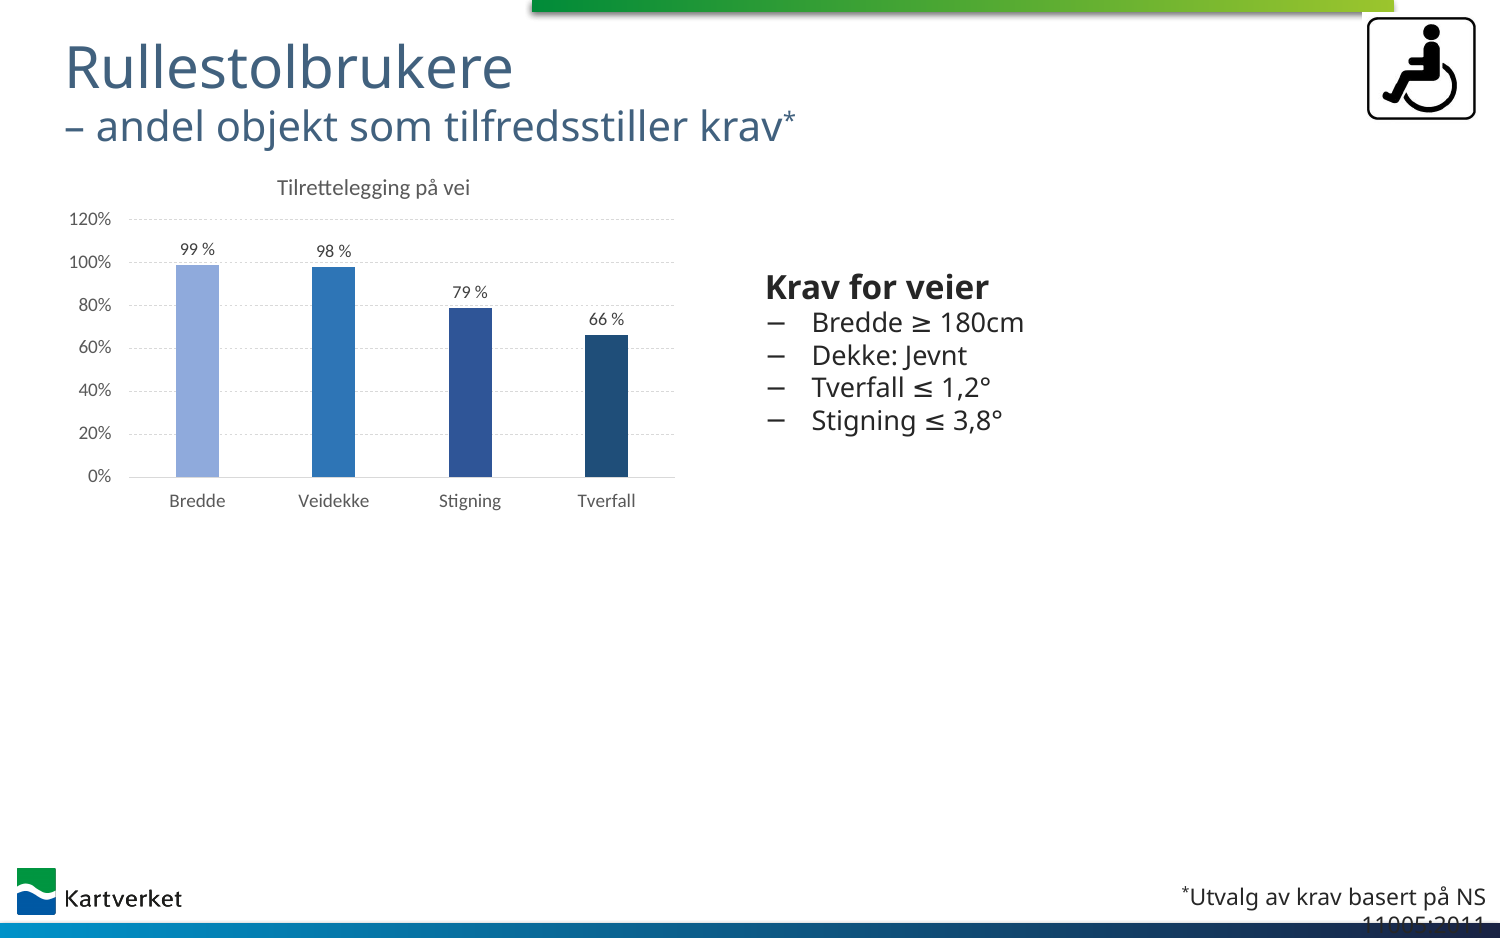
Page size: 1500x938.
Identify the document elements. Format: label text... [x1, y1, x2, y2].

picture [62, 166, 686, 519]
text_box Krav for veier Bredde ≥ 180cm Dekke: Jevnt Tverfall ≤ 1,2° Stigning ≤ 3,8° [750, 258, 1234, 444]
picture [1362, 12, 1481, 126]
text_box Rullestolbrukere – andel objekt som tilfredsstiller krav* [49, 25, 1431, 158]
text_box *Utvalg av krav basert på NS 11005:2011 [1068, 873, 1500, 938]
